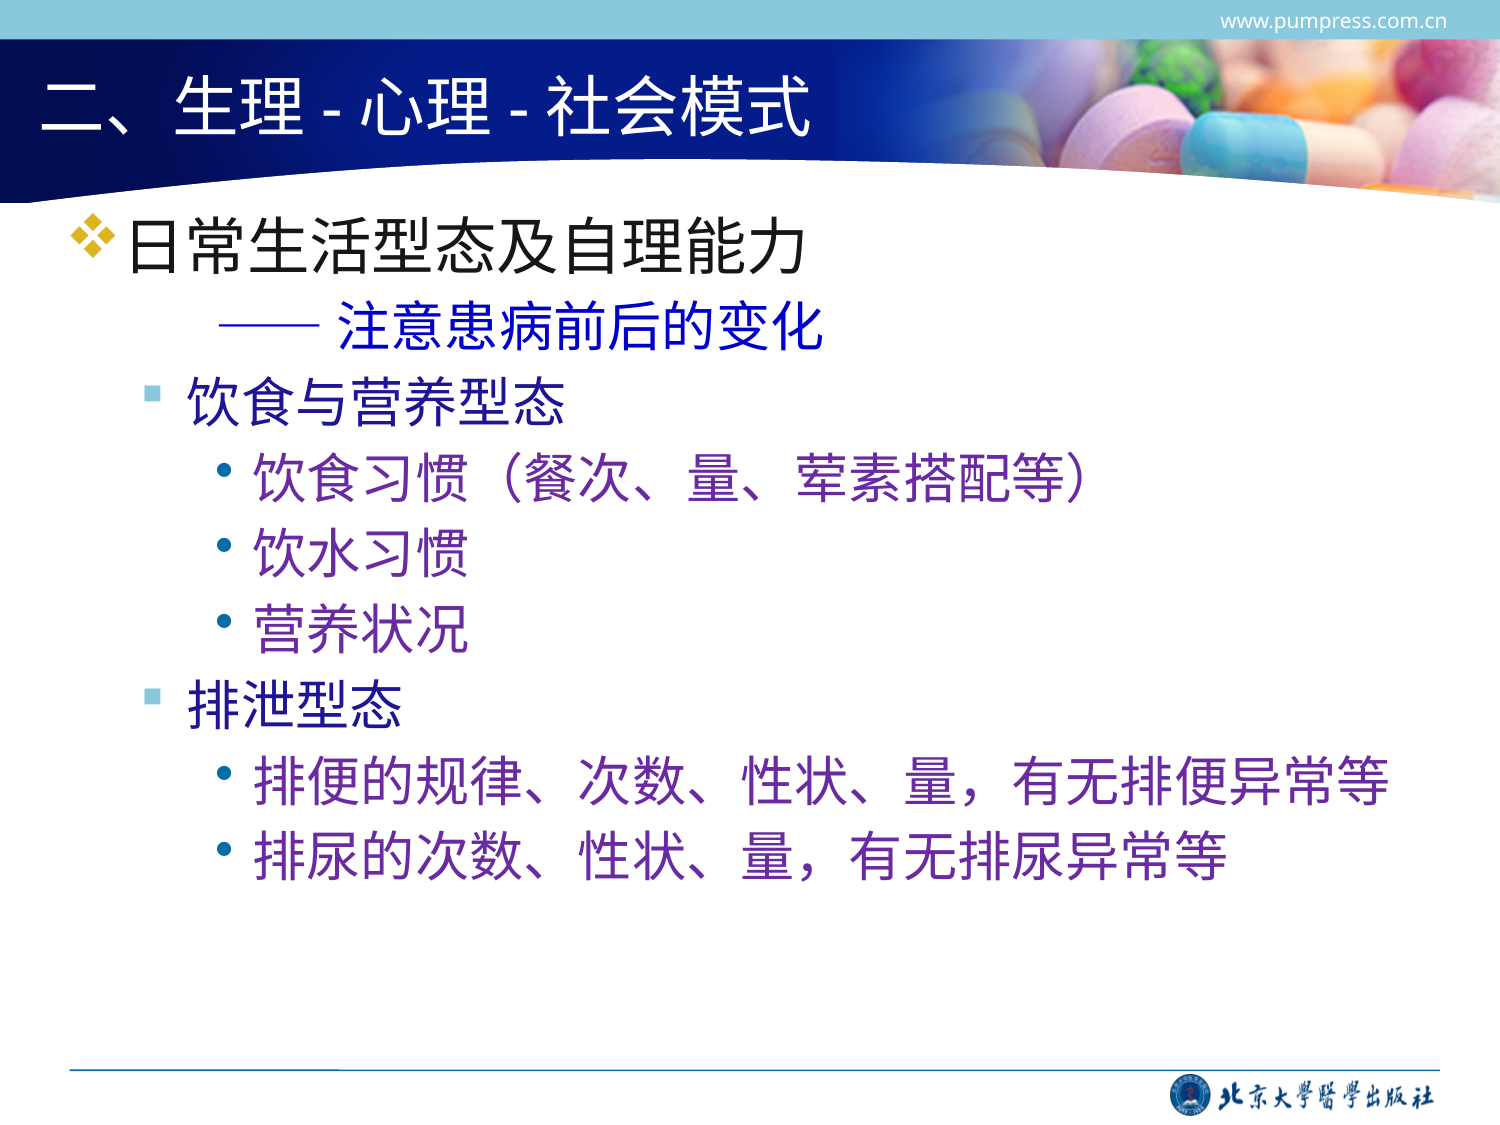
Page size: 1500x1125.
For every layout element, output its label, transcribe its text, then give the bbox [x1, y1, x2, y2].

list 日常生活型态及自理能力 ——注意患病前后的变化 饮食与营养型态 饮食习惯（餐次、量、荤素搭配等） 饮水习惯 营养状况 排泄型态 排便的规律、次数、性状、量，有无排便异常等 排尿的次数、性状、量，有无排尿异常等 [49, 198, 1463, 1026]
picture [0, 40, 1500, 203]
slide_number www.pumpress.com.cn [1024, 0, 1463, 38]
picture [1170, 1074, 1436, 1118]
title 二、生理-心理-社会模式 [23, 58, 1349, 152]
